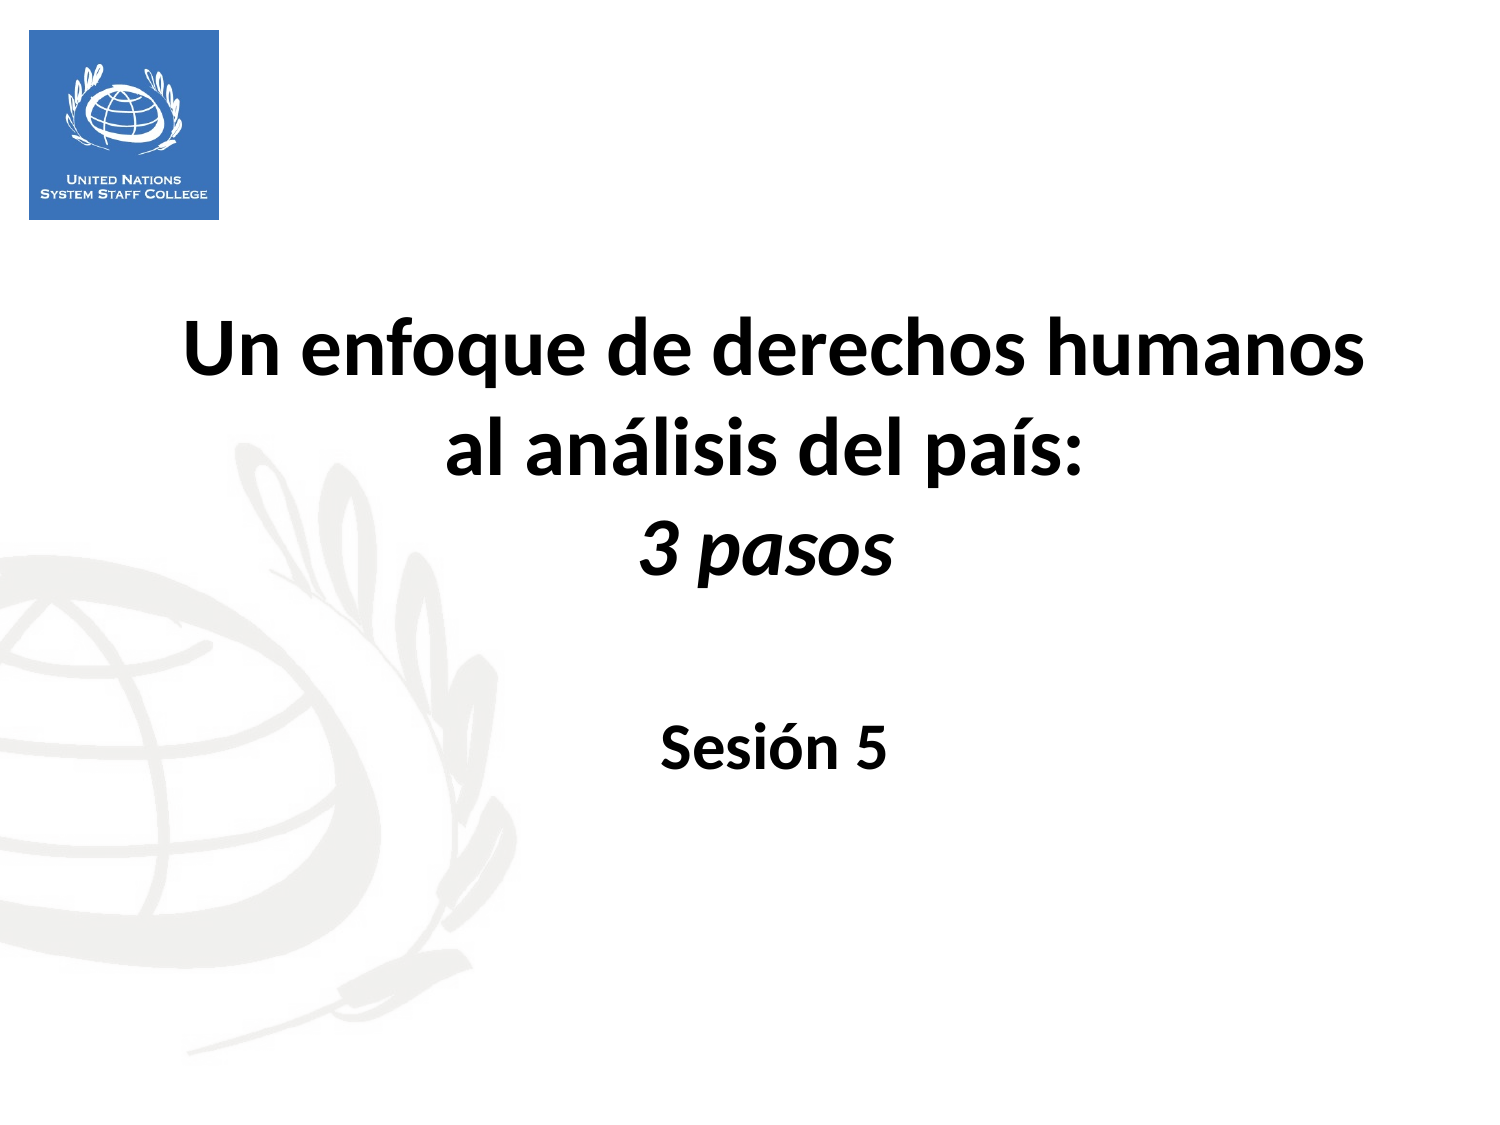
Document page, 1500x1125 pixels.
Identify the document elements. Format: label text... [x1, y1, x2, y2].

title Un enfoque de derechos humanos al análisis del país: 3 pasos Sesión 5 [137, 249, 1413, 826]
picture [29, 30, 219, 220]
